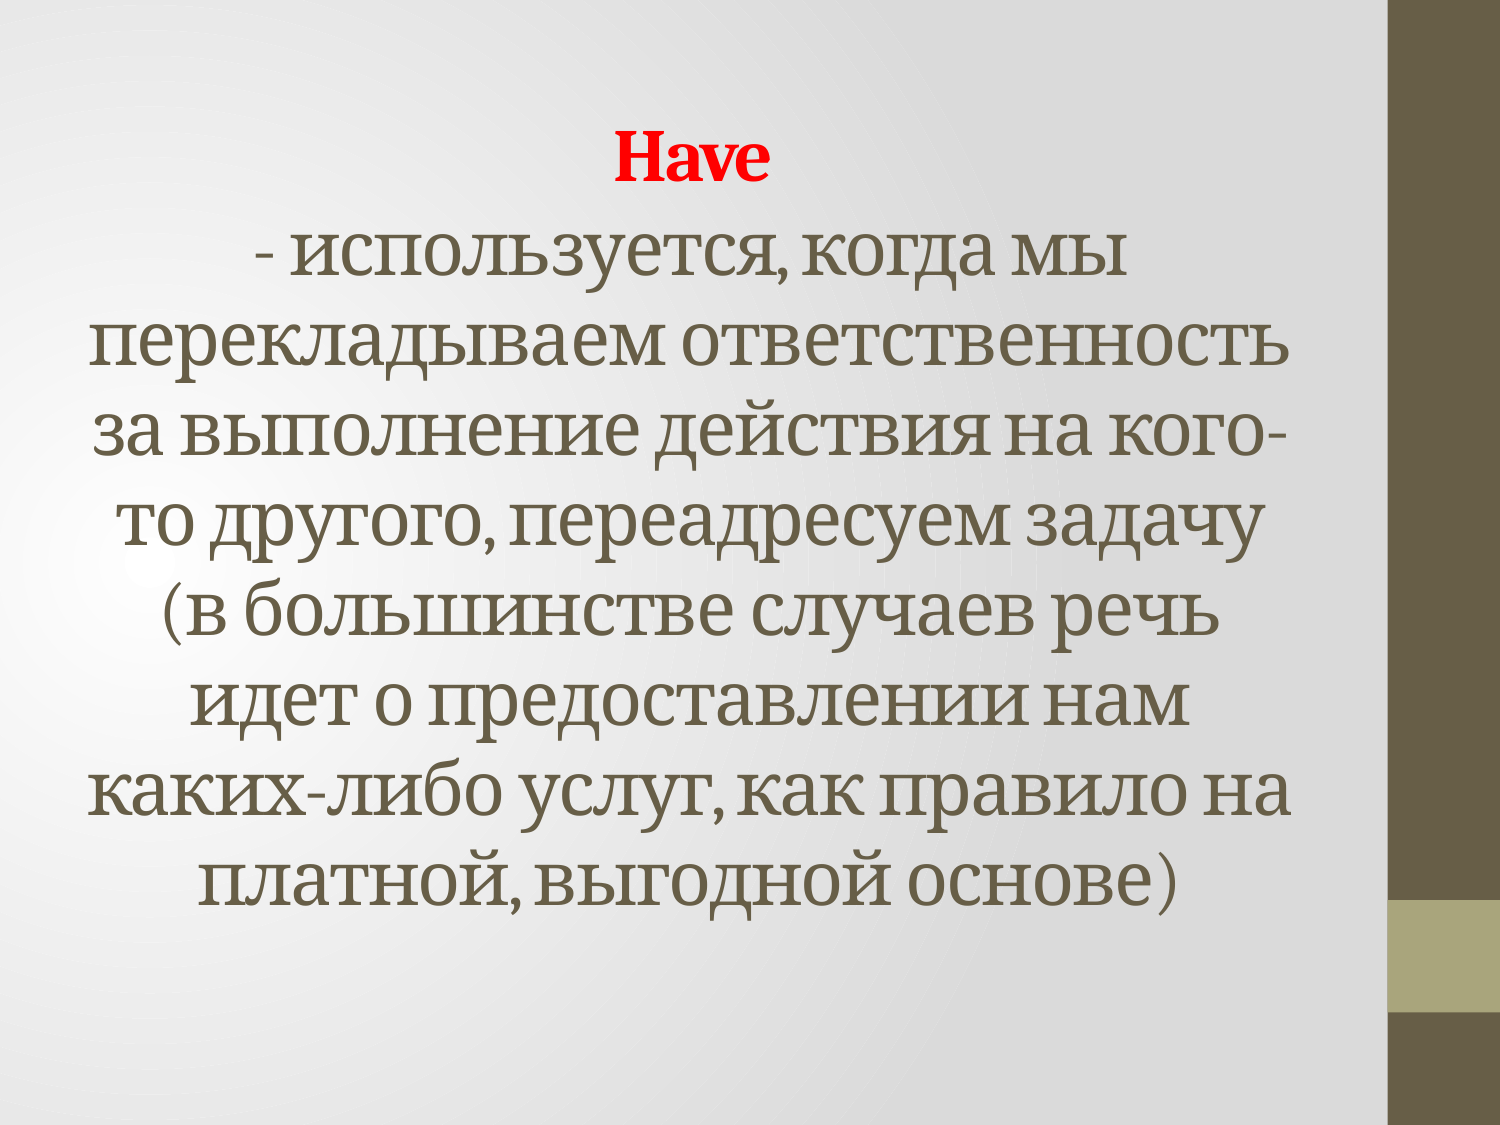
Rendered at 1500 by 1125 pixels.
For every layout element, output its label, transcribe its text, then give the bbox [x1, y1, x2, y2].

title Have - используется, когда мы перекладываем ответственность за выполнение действия на кого-то другого, переадресуем задачу (в большинстве случаев речь идет о предоставлении нам каких-либо услуг, как правило на платной, выгодной основе) [64, 408, 1315, 597]
